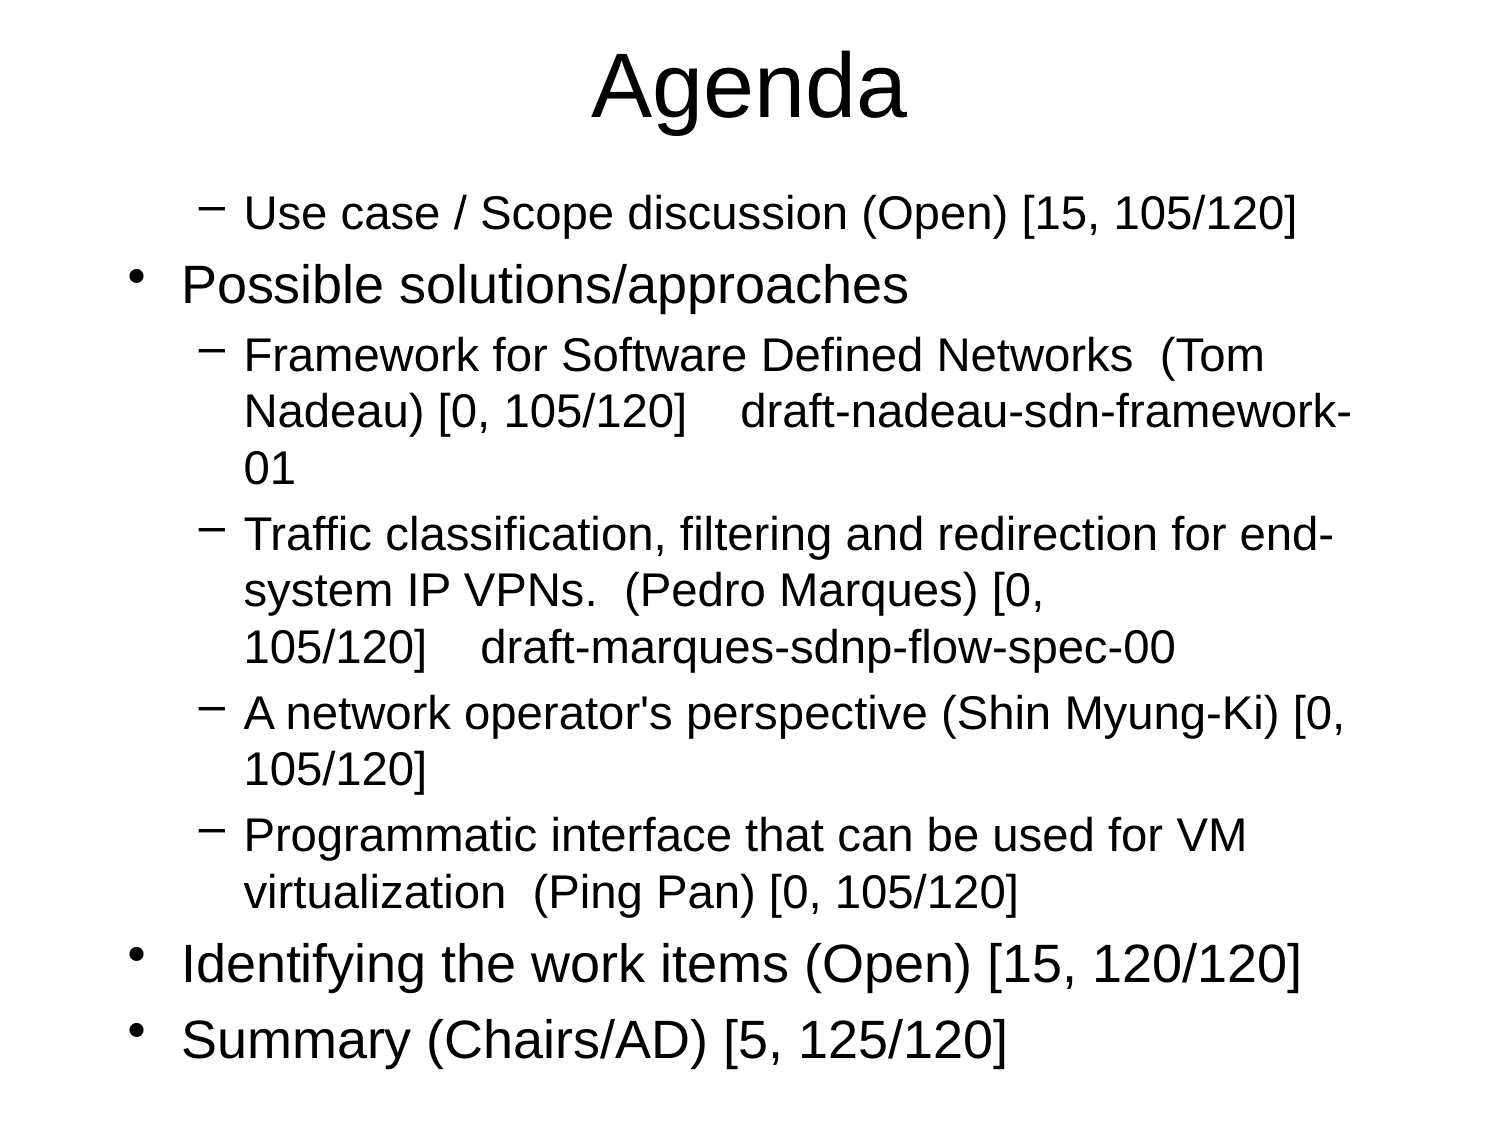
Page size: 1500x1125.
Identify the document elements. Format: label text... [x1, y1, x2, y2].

title Agenda [112, 24, 1388, 138]
list Use case / Scope discussion (Open) [15, 105/120] Possible solutions/approaches Framework for Software Defined Networks (Tom Nadeau) [0, 105/120] draft-nadeau-sdn-framework-01 Traffic classification, filtering and redirection for end-system IP VPNs. (Pedro Marques) [0, 105/120] draft-marques-sdnp-flow-spec-00 A network operator's perspective (Shin Myung-Ki) [0, 105/120] Programmatic interface that can be used for VM virtualization (Ping Pan) [0, 105/120] Identifying the work items (Open) [15, 120/120] Summary (Chairs/AD) [5, 125/120] [112, 174, 1388, 1088]
